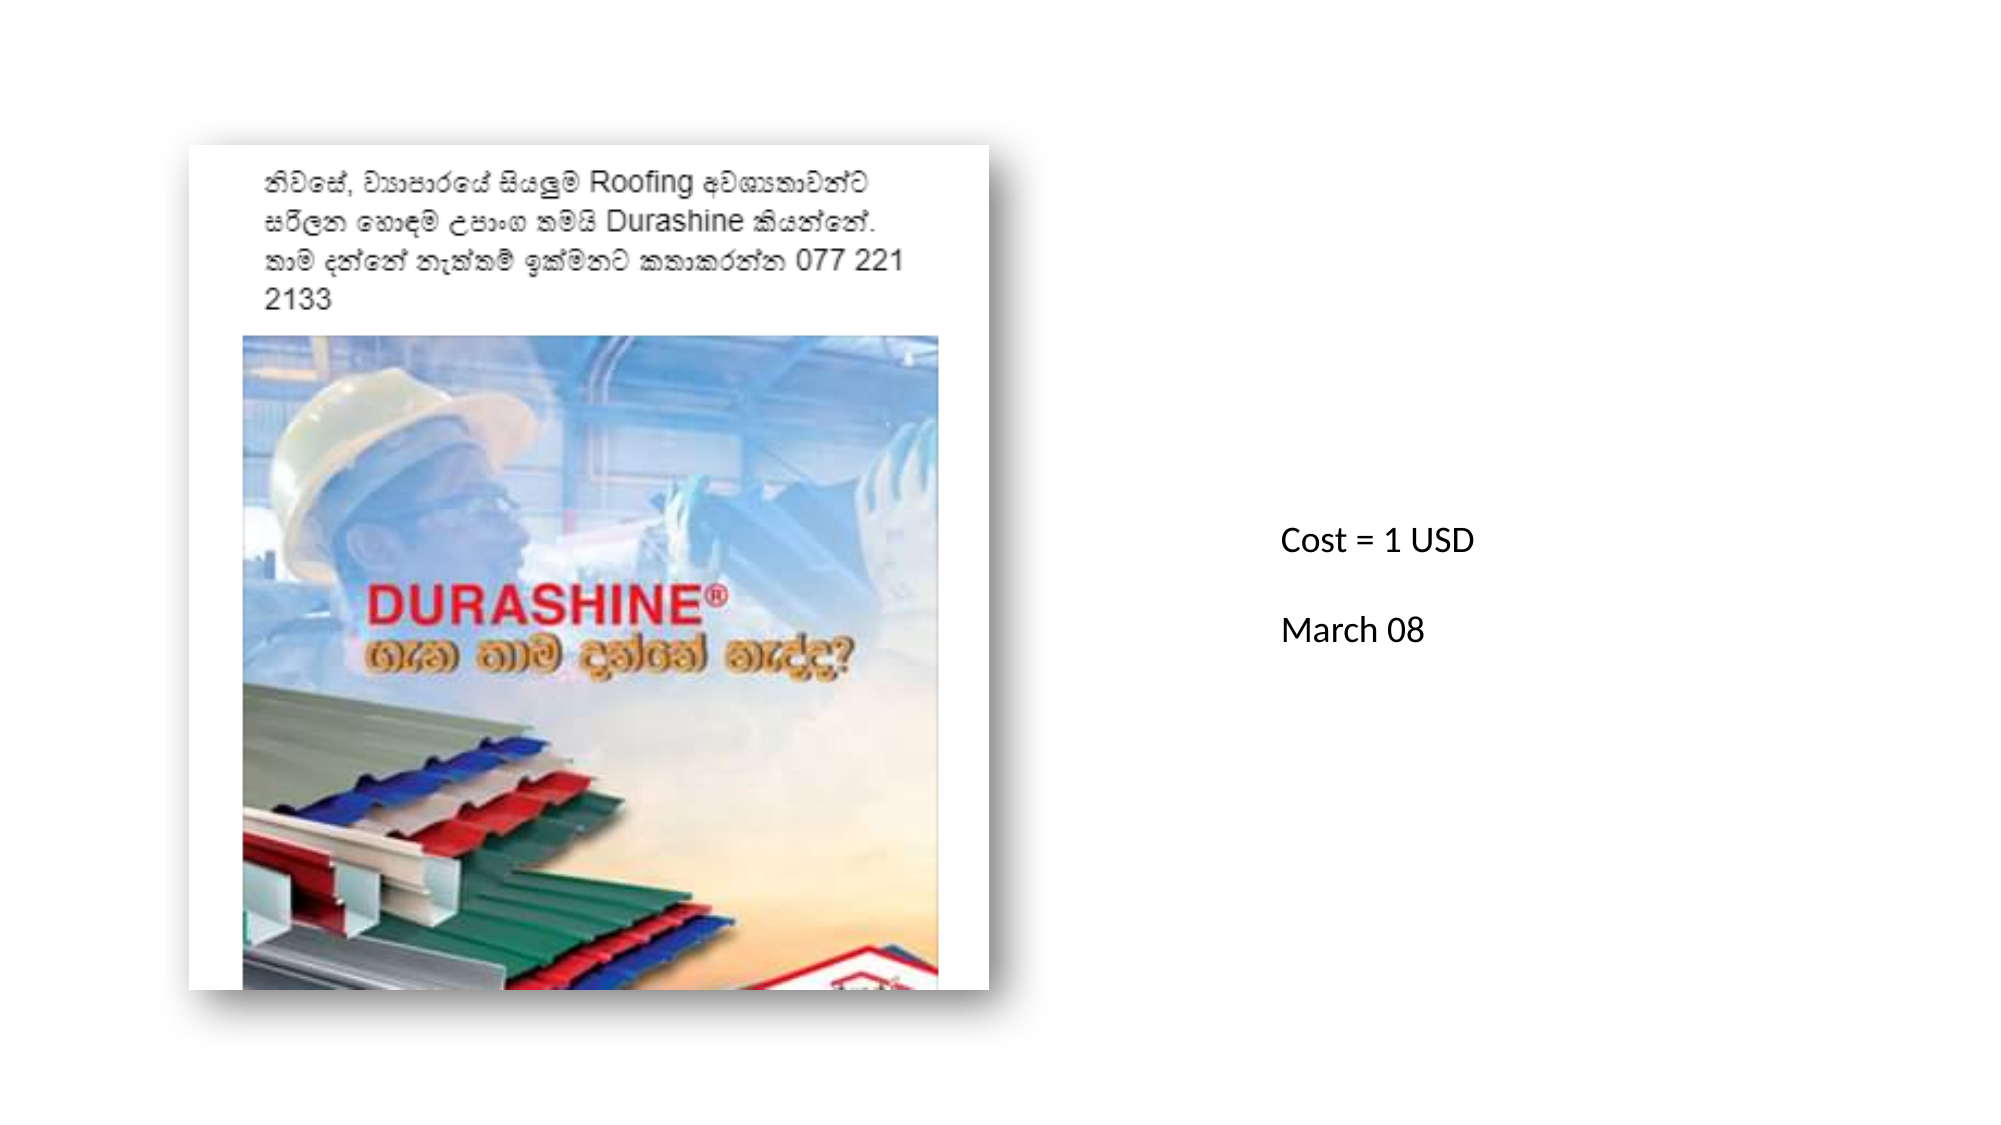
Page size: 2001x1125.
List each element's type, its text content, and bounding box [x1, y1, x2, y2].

picture [189, 145, 989, 990]
text_box Cost = 1 USD March 08 [1266, 507, 1595, 657]
